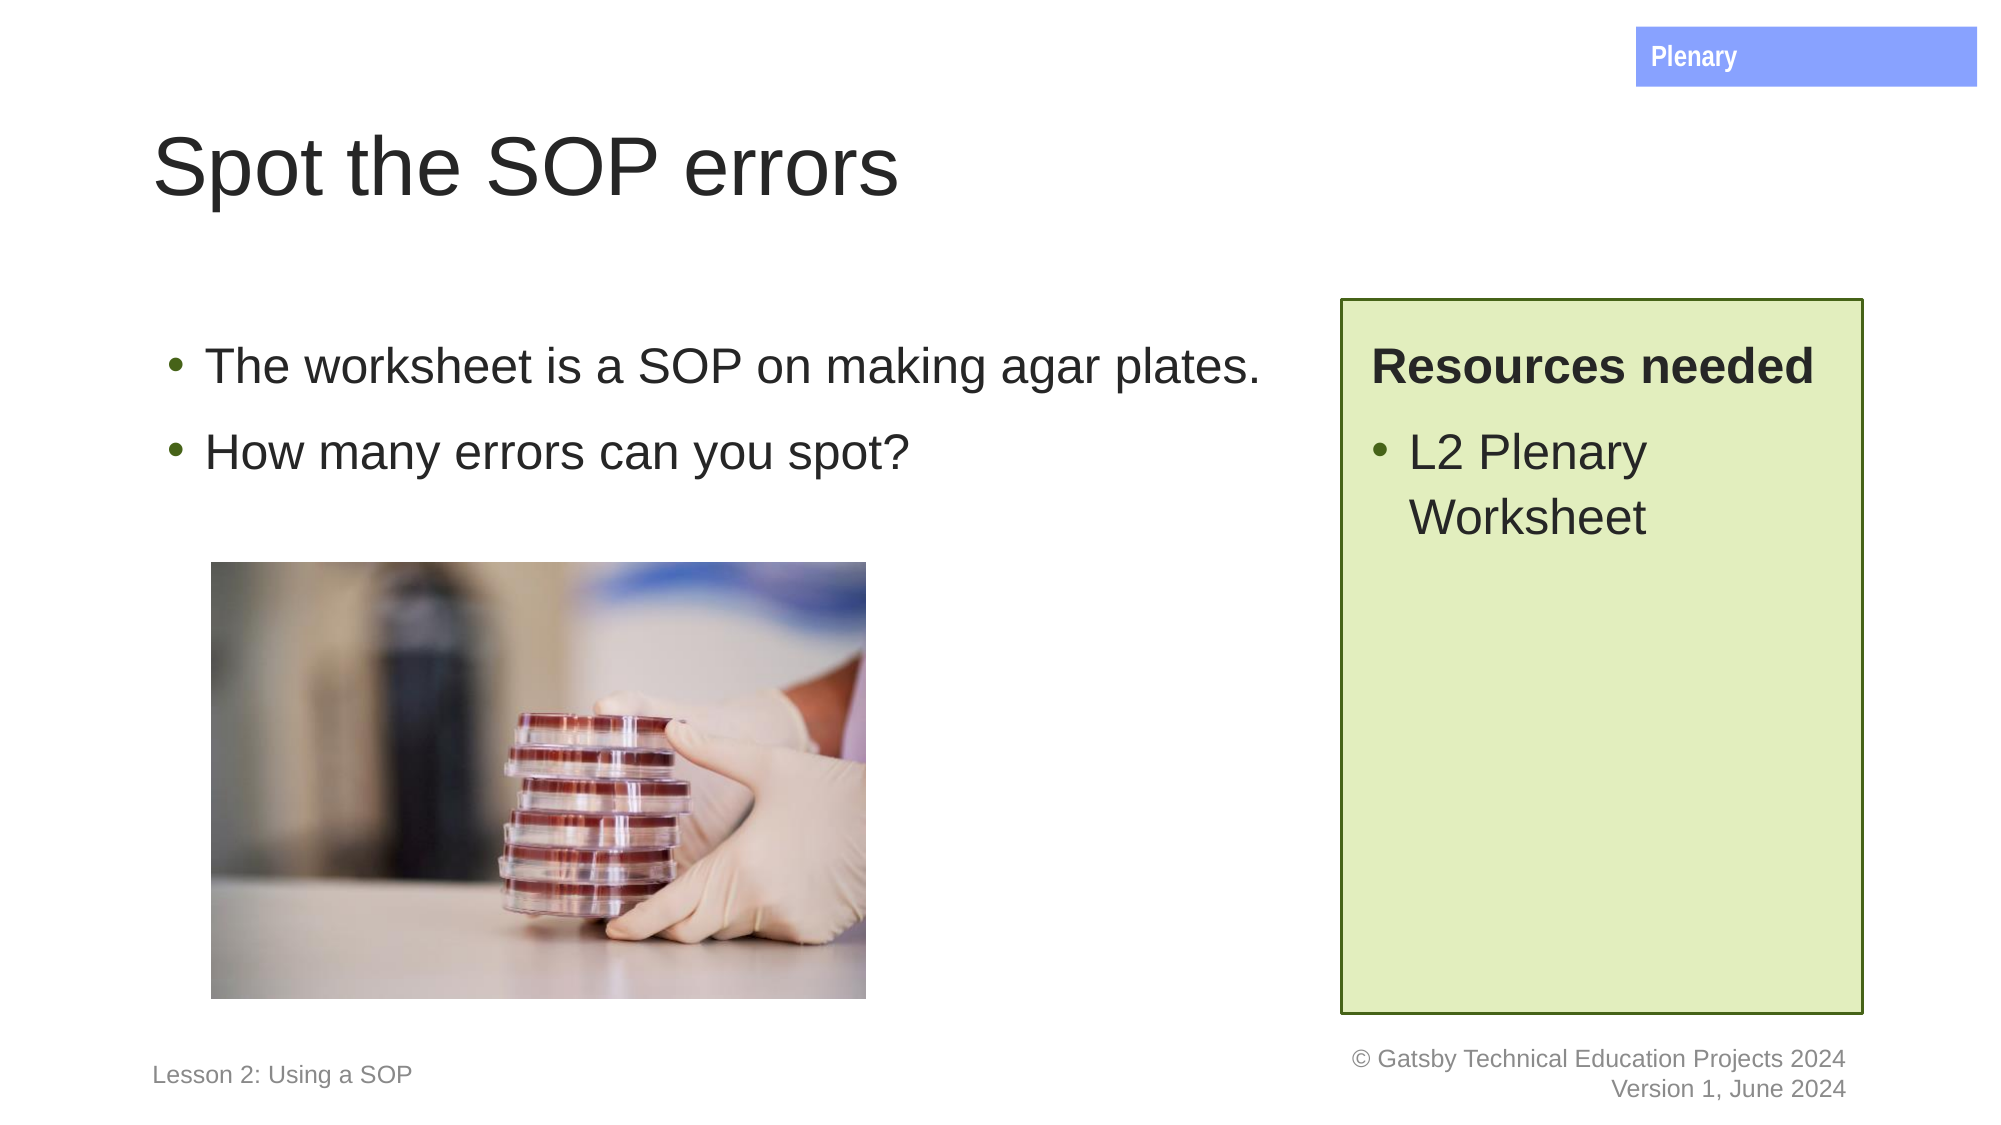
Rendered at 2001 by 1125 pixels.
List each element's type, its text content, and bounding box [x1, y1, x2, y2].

list Lesson 2: Using a SOP [137, 1042, 829, 1103]
title Spot the SOP errors [137, 59, 1863, 278]
picture [211, 562, 866, 999]
list Resources needed L2 Plenary Worksheet [1340, 298, 1864, 1015]
list Plenary [1636, 26, 1978, 87]
list The worksheet is a SOP on making agar plates. How many errors can you spot? [137, 299, 1300, 1014]
